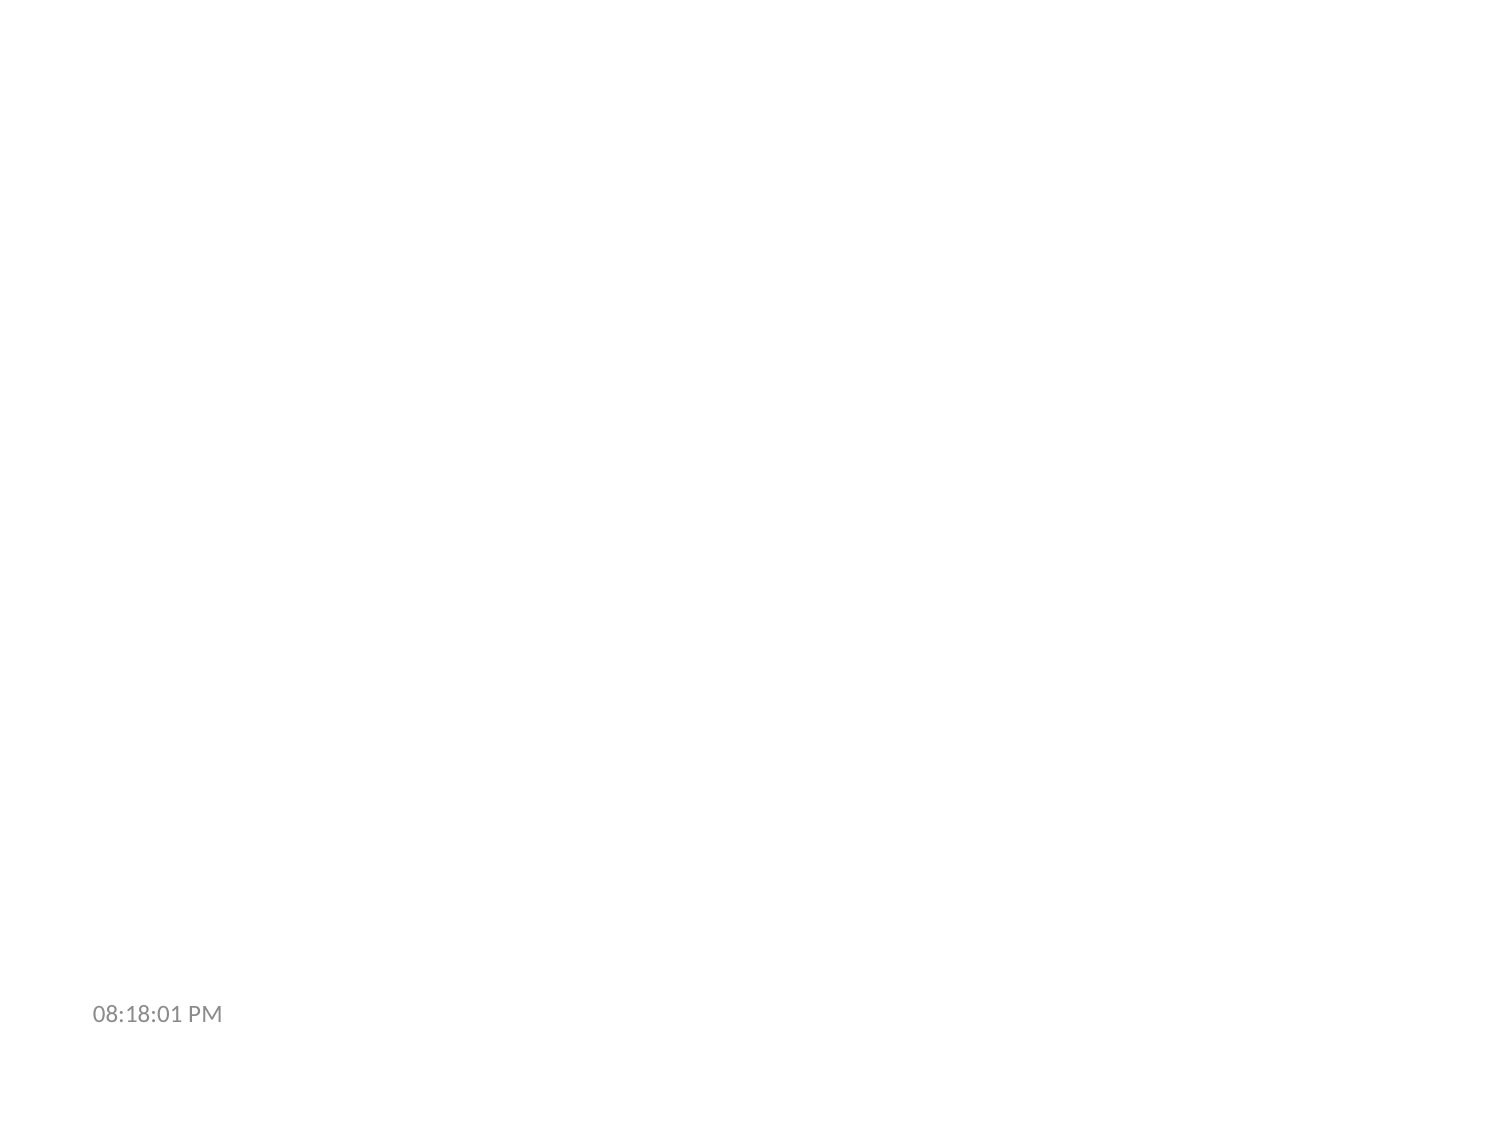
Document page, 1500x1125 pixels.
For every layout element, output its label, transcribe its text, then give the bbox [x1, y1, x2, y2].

text_box 3:35:09 PM [77, 982, 428, 1043]
